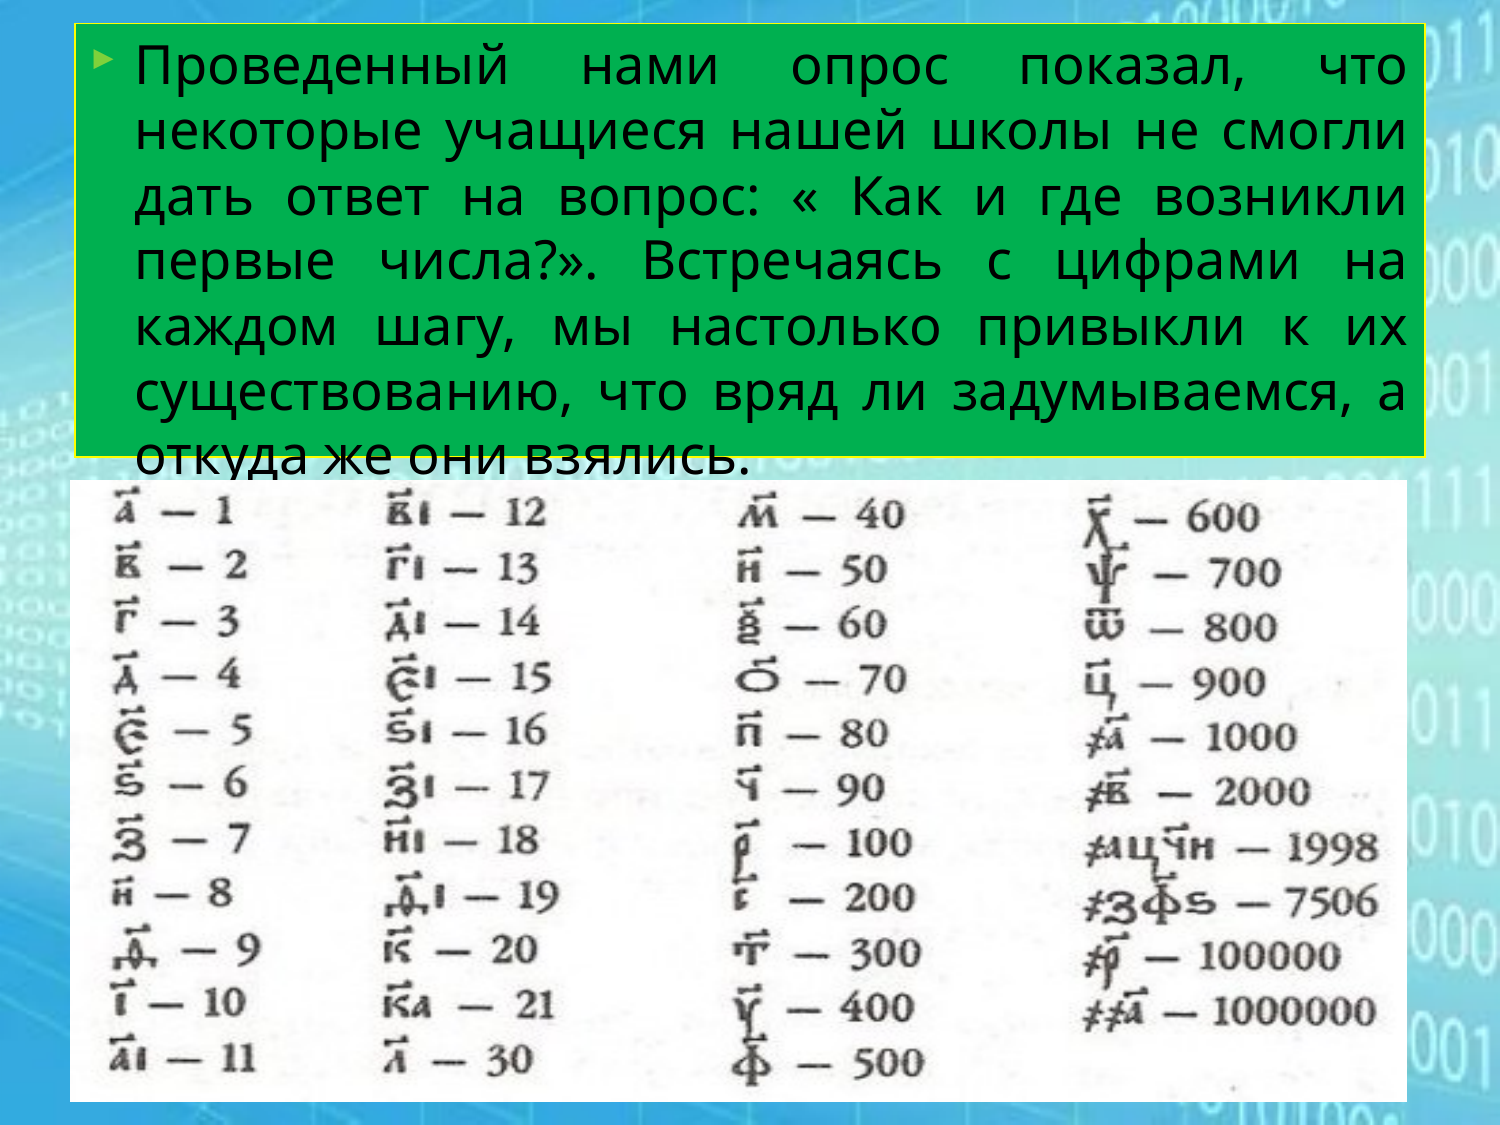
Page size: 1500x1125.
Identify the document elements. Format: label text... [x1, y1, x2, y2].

picture [0, 0, 1500, 1125]
list Проведенный нами опрос показал, что некоторые учащиеся нашей школы не смогли дать ответ на вопрос: « Как и где возникли первые числа?». Встречаясь с цифрами на каждом шагу, мы настолько привыкли к их существованию, что вряд ли задумываемся, а откуда же они взялись. [74, 23, 1426, 458]
